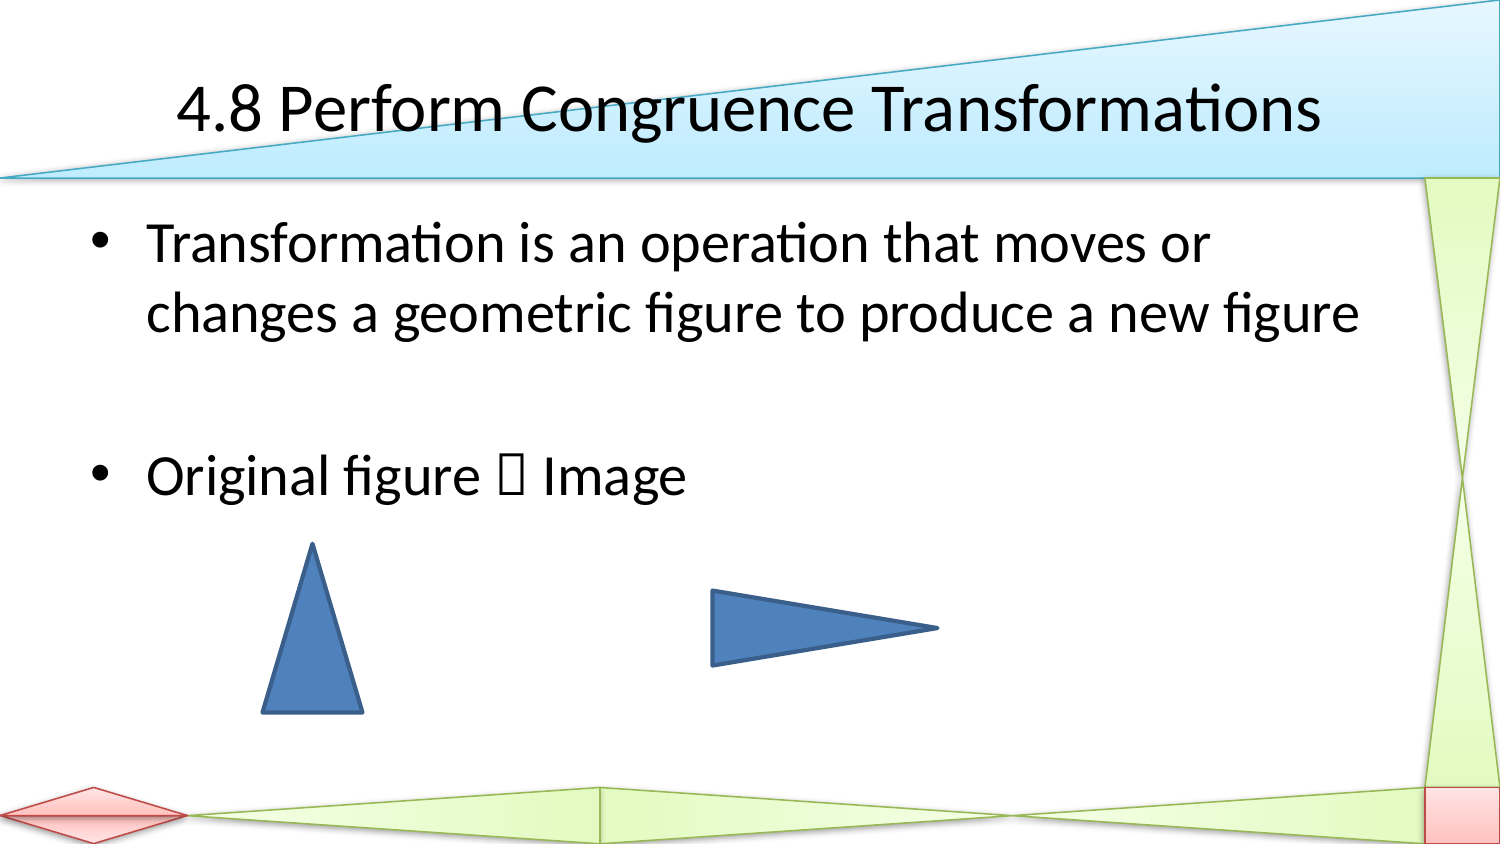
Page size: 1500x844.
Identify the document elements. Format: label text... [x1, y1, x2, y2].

text_box [710, 588, 940, 668]
list Transformation is an operation that moves or changes a geometric figure to produce a new figure Original figure  Image [75, 196, 1425, 754]
title 4.8 Perform Congruence Transformations [75, 33, 1425, 175]
text_box [260, 541, 365, 715]
